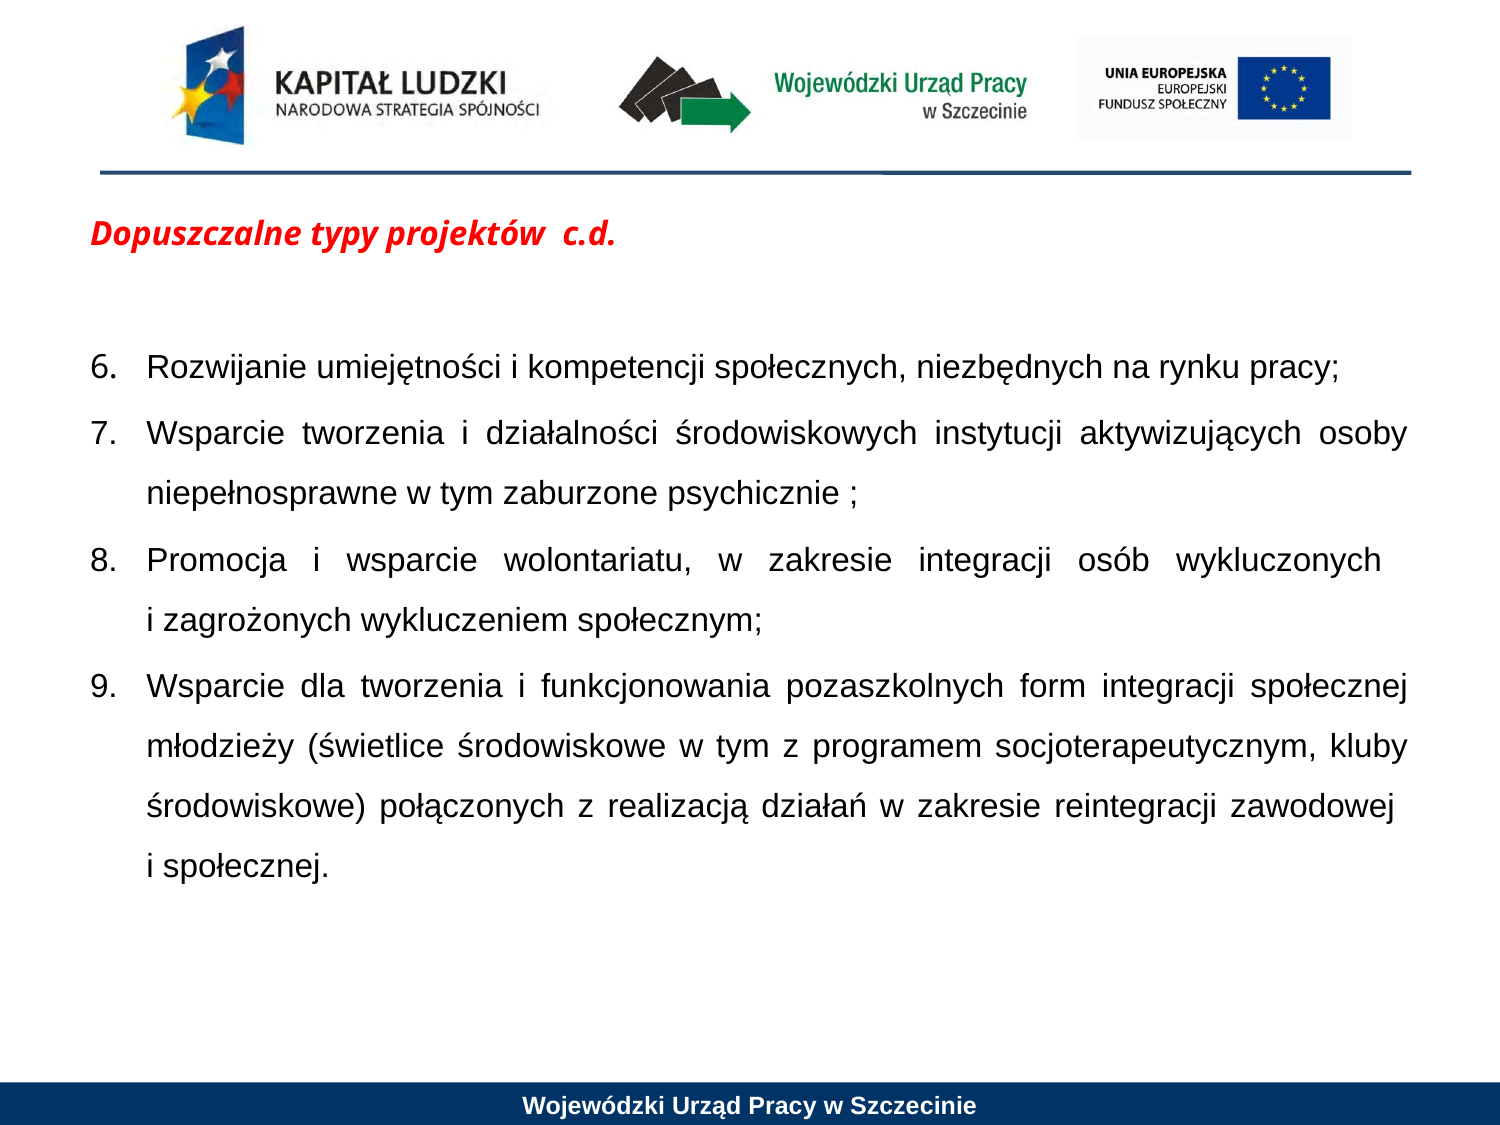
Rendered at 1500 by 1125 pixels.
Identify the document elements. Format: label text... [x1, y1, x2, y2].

list Dopuszczalne typy projektów c.d. 6. Rozwijanie umiejętności i kompetencji społecznych, niezbędnych na rynku pracy; 7. Wsparcie tworzenia i działalności środowiskowych instytucji aktywizujących osoby niepełnosprawne w tym zaburzone psychicznie ; 8. Promocja i wsparcie wolontariatu, w zakresie integracji osób wykluczonych i zagrożonych wykluczeniem społecznym; 9. Wsparcie dla tworzenia i funkcjonowania pozaszkolnych form integracji społecznej młodzieży (świetlice środowiskowe w tym z programem socjoterapeutycznym, kluby środowiskowe) połączonych z realizacją działań w zakresie reintegracji zawodowej i społecznej. [74, 184, 1426, 1006]
picture [159, 24, 1353, 149]
